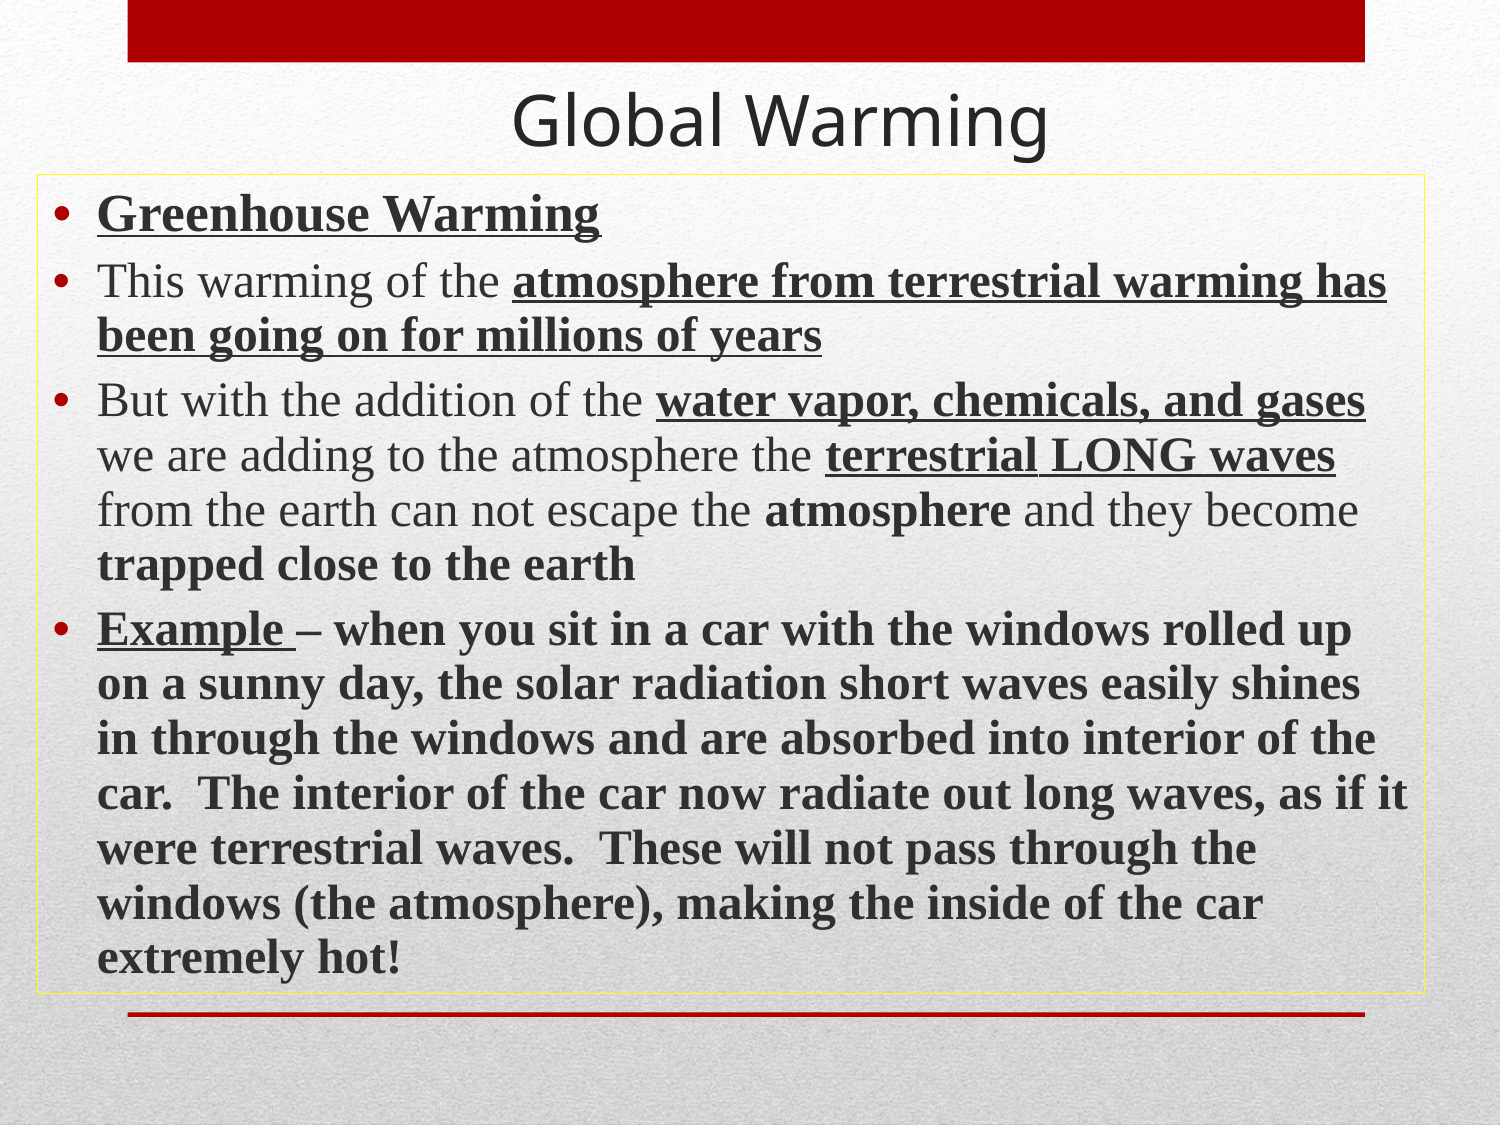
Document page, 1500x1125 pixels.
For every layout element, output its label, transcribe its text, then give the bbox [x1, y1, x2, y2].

title Global Warming [212, 62, 1350, 175]
list Greenhouse Warming This warming of the atmosphere from terrestrial warming has been going on for millions of years But with the addition of the water vapor, chemicals, and gases we are adding to the atmosphere the terrestrial LONG waves from the earth can not escape the atmosphere and they become trapped close to the earth Example – when you sit in a car with the windows rolled up on a sunny day, the solar radiation short waves easily shines in through the windows and are absorbed into interior of the car. The interior of the car now radiate out long waves, as if it were terrestrial waves. These will not pass through the windows (the atmosphere), making the inside of the car extremely hot! [37, 174, 1425, 994]
